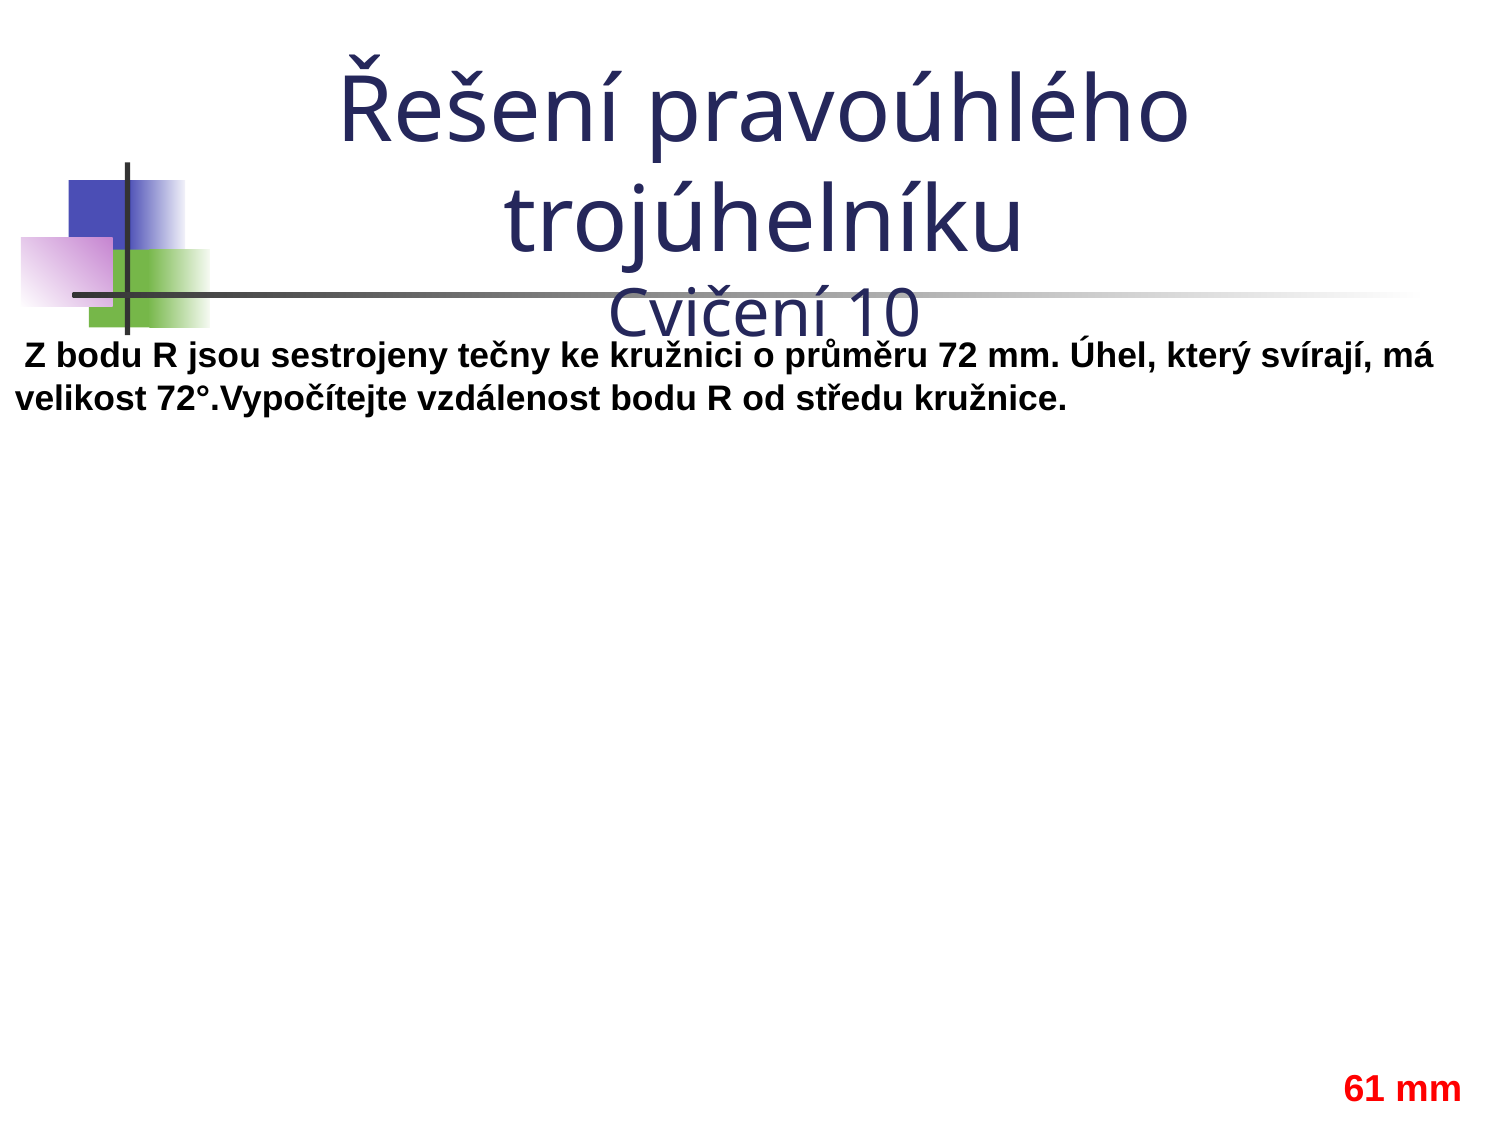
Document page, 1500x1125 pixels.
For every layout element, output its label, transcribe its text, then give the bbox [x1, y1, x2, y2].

text_box Z bodu R jsou sestrojeny tečny ke kružnici o průměru 72 mm. Úhel, který svírají, má velikost 72°.Vypočítejte vzdálenost bodu R od středu kružnice. [0, 324, 1500, 425]
text_box Řešení pravoúhlého trojúhelníku Cvičení 10 [59, 42, 1471, 324]
text_box 61 mm [1328, 1057, 1500, 1117]
